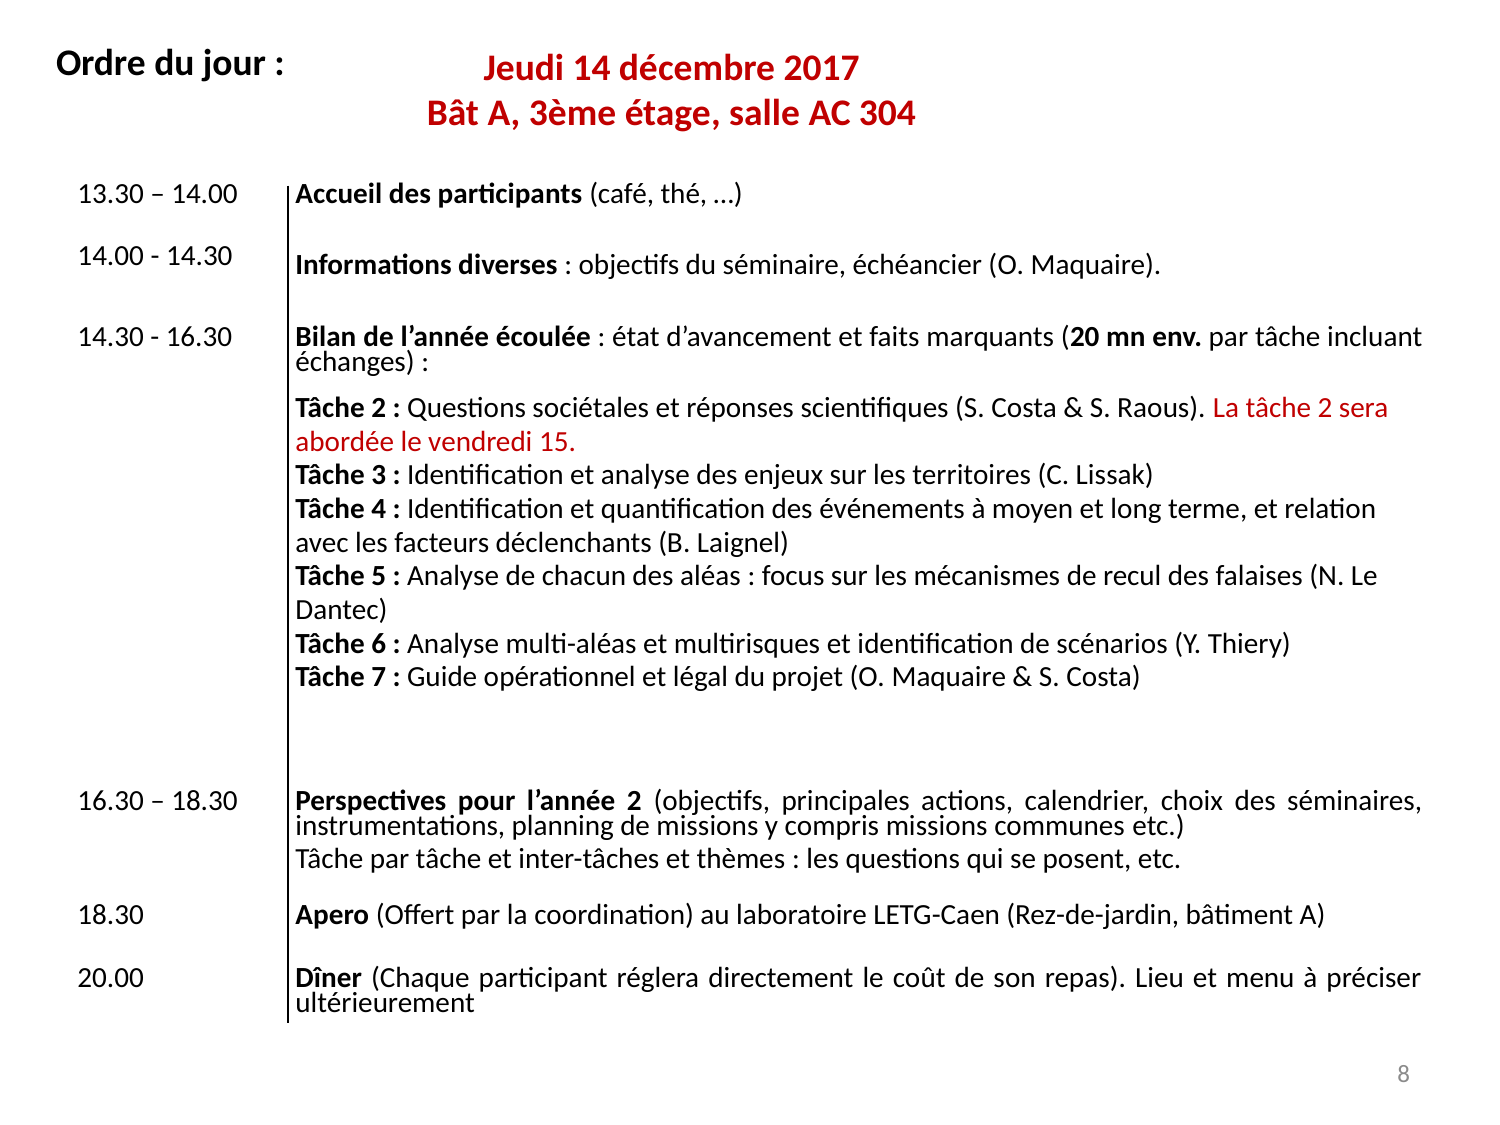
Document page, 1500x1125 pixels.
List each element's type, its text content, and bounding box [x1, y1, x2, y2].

table_cell 14.00 - 14.30 [70, 248, 287, 329]
table_cell 18.30 [70, 907, 287, 970]
table_cell 14.30 - 16.30 [70, 329, 287, 793]
table_cell Perspectives pour l’année 2 (objectifs, principales actions, calendrier, choix des séminaires, instrumentations, planning de missions y compris missions communes etc.) Tâche par tâche et inter-tâches et thèmes : les questions qui se posent, etc. [289, 793, 1430, 907]
table_header 13.30 – 14.00 [70, 186, 287, 248]
text_box Ordre du jour : [41, 30, 1388, 91]
table_cell 20.00 [70, 970, 287, 1023]
text_box Jeudi 14 décembre 2017 Bât A, 3ème étage, salle AC 304 [411, 35, 932, 141]
table_header Accueil des participants (café, thé, …) [289, 186, 1430, 248]
table_cell 16.30 – 18.30 [70, 793, 287, 907]
table_cell Apero (Offert par la coordination) au laboratoire LETG-Caen (Rez-de-jardin, bâtiment A) [289, 907, 1430, 970]
table_cell Bilan de l’année écoulée : état d’avancement et faits marquants (20 mn env. par tâche incluant échanges) : Tâche 2 : Questions sociétales et réponses scientifiques (S. Costa & S. Raous). La tâche 2 sera abordée le vendredi 15. Tâche 3 : Identification et analyse des enjeux sur les territoires (C. Lissak) Tâche 4 : Identification et quantification des événements à moyen et long terme, et relation avec les facteurs déclenchants (B. Laignel) Tâche 5 : Analyse de chacun des aléas : focus sur les mécanismes de recul des falaises (N. Le Dantec) Tâche 6 : Analyse multi-aléas et multirisques et identification de scénarios (Y. Thiery) Tâche 7 : Guide opérationnel et légal du projet (O. Maquaire & S. Costa) [289, 329, 1430, 793]
slide_number 8 [1074, 1042, 1425, 1103]
table_cell Informations diverses : objectifs du séminaire, échéancier (O. Maquaire). [289, 248, 1430, 329]
table_cell Dîner (Chaque participant réglera directement le coût de son repas). Lieu et menu à préciser ultérieurement [289, 970, 1430, 1023]
